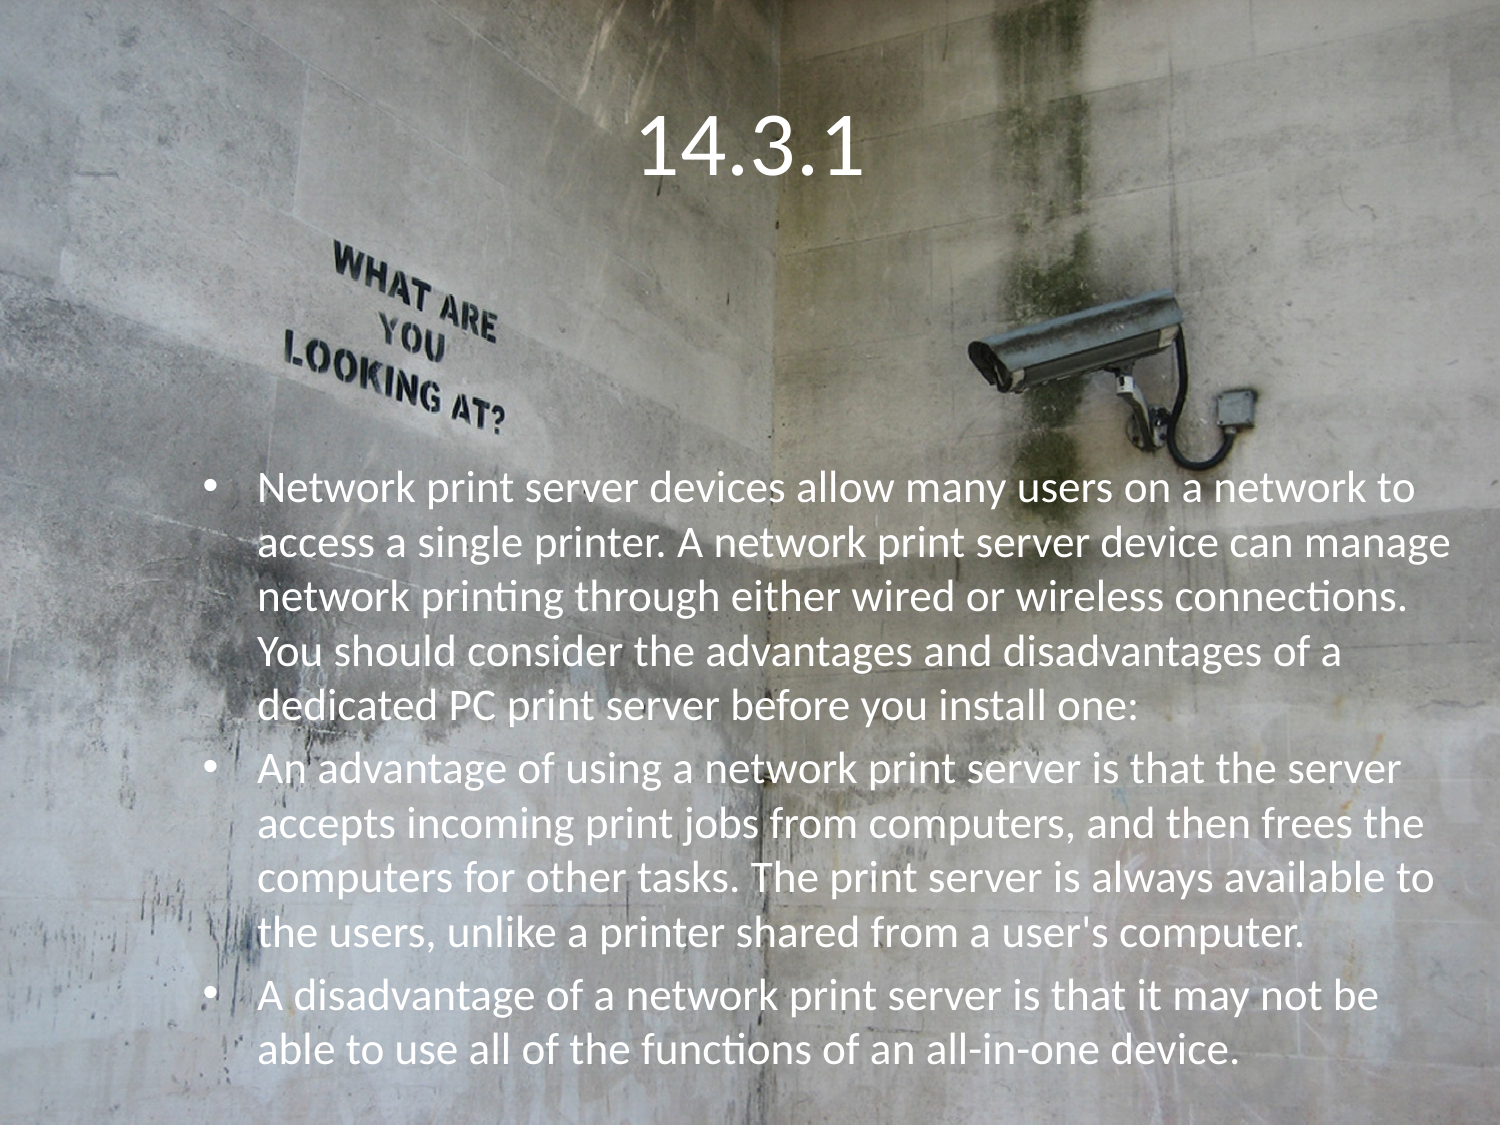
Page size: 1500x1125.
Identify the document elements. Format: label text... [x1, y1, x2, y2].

picture [0, 0, 1500, 1125]
list Network print server devices allow many users on a network to access a single printer. A network print server device can manage network printing through either wired or wireless connections. You should consider the advantages and disadvantages of a dedicated PC print server before you install one: An advantage of using a network print server is that the server accepts incoming print jobs from computers, and then frees the computers for other tasks. The print server is always available to the users, unlike a printer shared from a user's computer. A disadvantage of a network print server is that it may not be able to use all of the functions of an all-in-one device. [187, 450, 1475, 1105]
title 14.3.1 [75, 45, 1425, 233]
